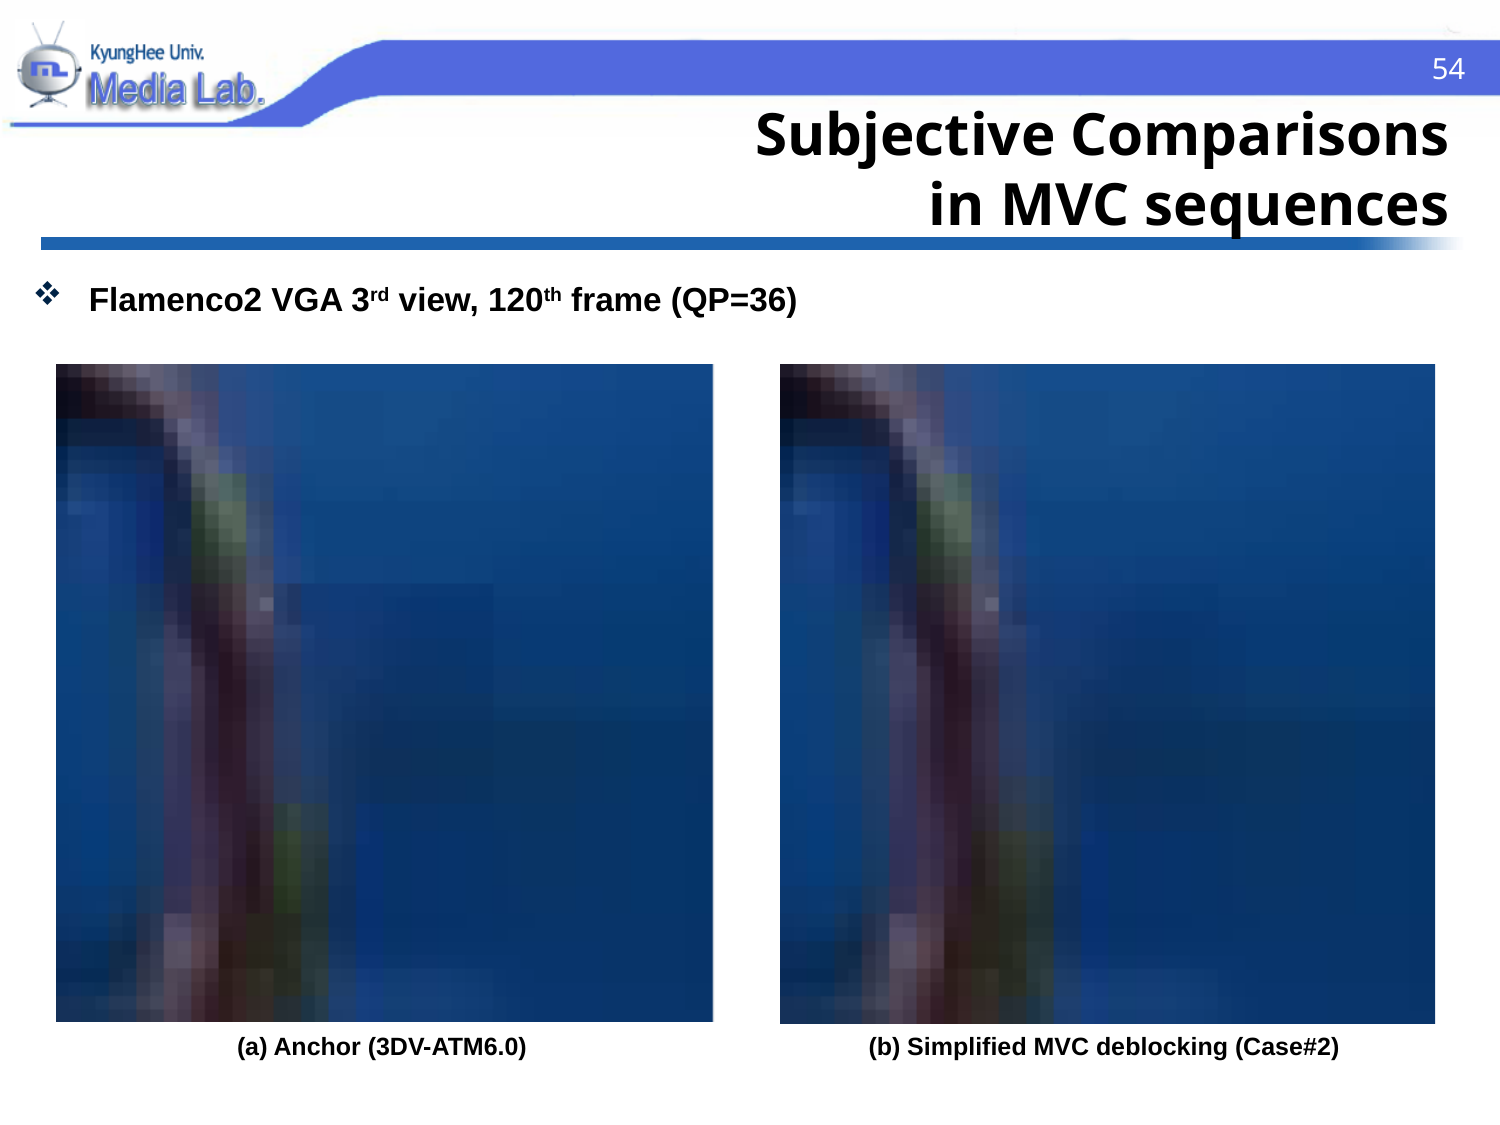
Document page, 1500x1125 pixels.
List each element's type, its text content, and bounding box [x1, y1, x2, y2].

title Subjective Comparisons in MVC sequences [312, 101, 1465, 233]
picture [777, 361, 1436, 1024]
slide_number 54 [1403, 42, 1481, 93]
text_box (a) Anchor (3DV-ATM6.0) [222, 1030, 543, 1068]
list Flamenco2 VGA 3rd view, 120th frame (QP=36) [17, 262, 1483, 1107]
picture [41, 237, 1500, 250]
text_box (b) Simplified MVC deblocking (Case#2) [853, 1032, 1356, 1068]
picture [0, 0, 1500, 138]
picture [52, 361, 715, 1022]
